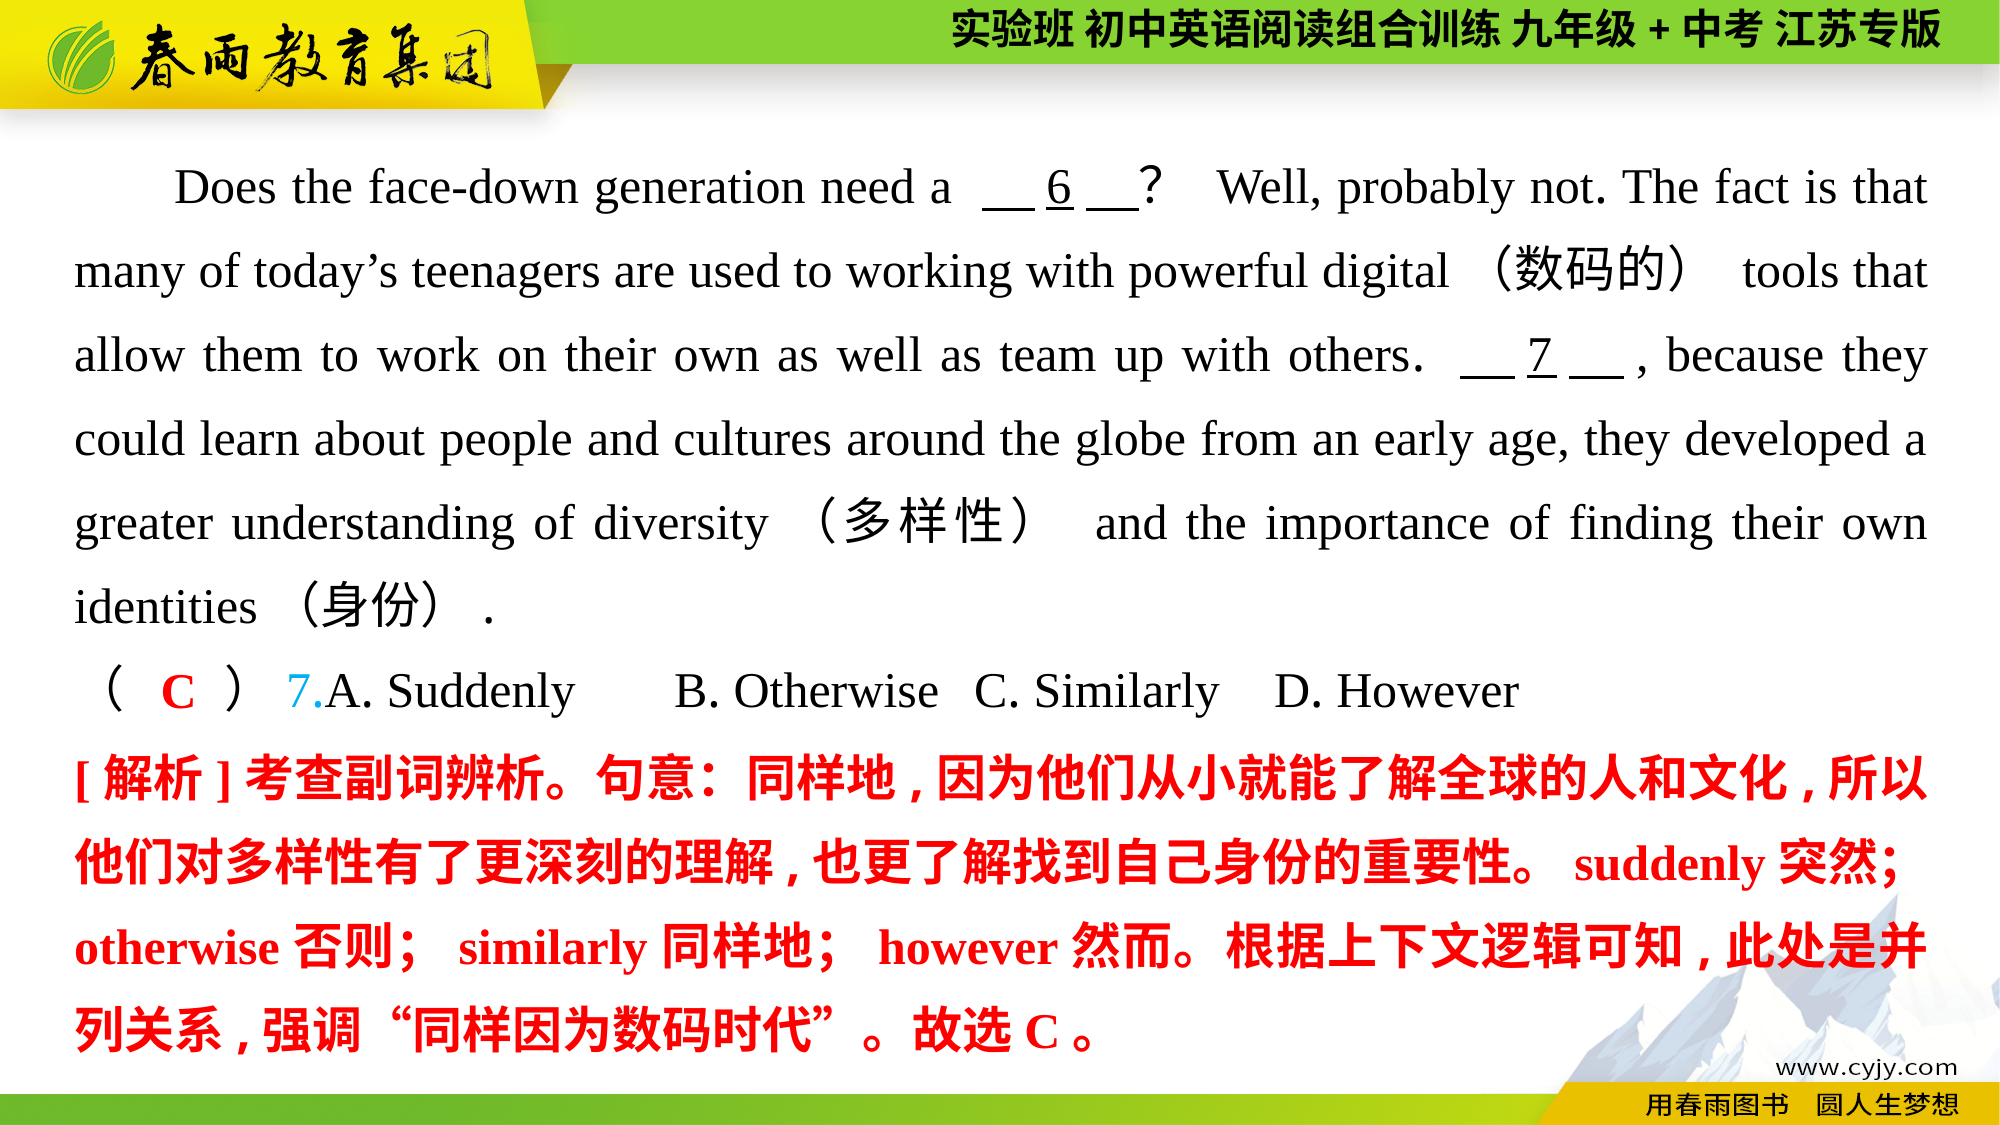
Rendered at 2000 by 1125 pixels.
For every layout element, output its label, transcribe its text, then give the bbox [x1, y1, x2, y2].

text_box （ ）7.A. Suddenly B. Otherwise C. Similarly D. However [59, 626, 1944, 715]
list Does the face-down generation need a 6 ？ Well, probably not. The fact is that many of today’s teenagers are used to working with powerful digital（数码的） tools that allow them to work on their own as well as team up with others. 7 , because they could learn about people and cultures around the globe from an early age, they developed a greater understanding of diversity（多样性） and the importance of finding their own identities（身份）. [59, 122, 1944, 626]
picture [0, 0, 2000, 1125]
text_box [解析]考查副词辨析。句意：同样地,因为他们从小就能了解全球的人和文化,所以他们对多样性有了更深刻的理解,也更了解找到自己身份的重要性。suddenly突然；otherwise否则；similarly同样地；however然而。根据上下文逻辑可知,此处是并列关系,强调“同样因为数码时代”。故选C。 [59, 715, 1944, 1066]
text_box C [133, 627, 212, 715]
